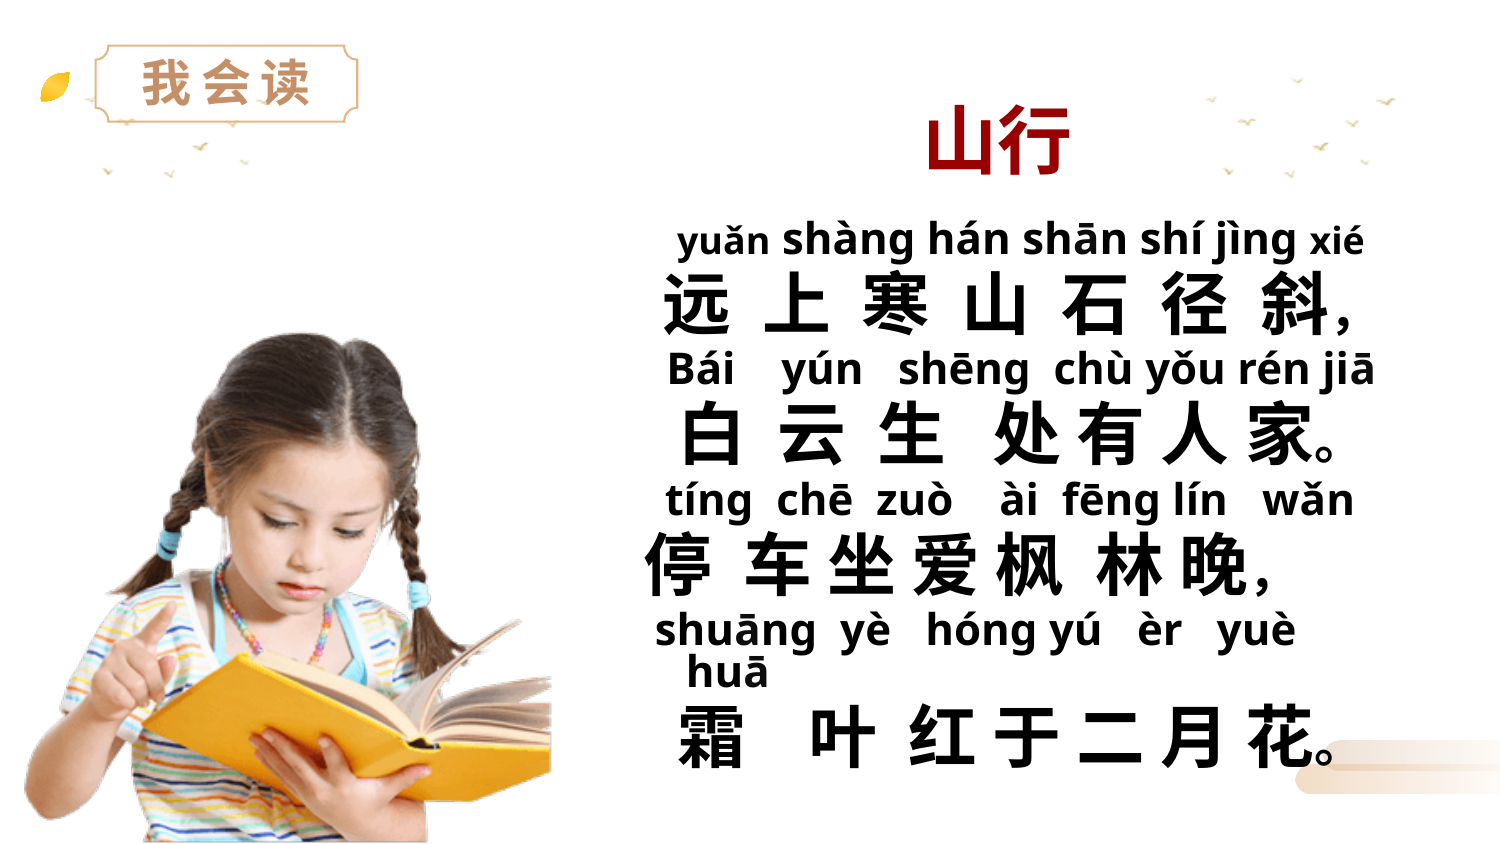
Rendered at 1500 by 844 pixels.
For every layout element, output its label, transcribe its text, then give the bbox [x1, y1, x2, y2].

text_box yuǎn shànɡ hán shān shí jìnɡ xié 远 上 寒 山 石 径 斜， Bái yún shēnɡ chù yǒu rén jiā 白 云 生 处 有 人 家。 tínɡ chē zuò ài fēnɡ lín wǎn 停 车 坐 爱 枫 林 晚， shuānɡ yè hónɡ yú èr yuè huā 霜 叶 红 于 二 月 花。 [632, 215, 1410, 806]
text_box 我会读 [141, 51, 311, 112]
picture [0, 310, 553, 844]
text_box 山行 [804, 87, 1192, 190]
